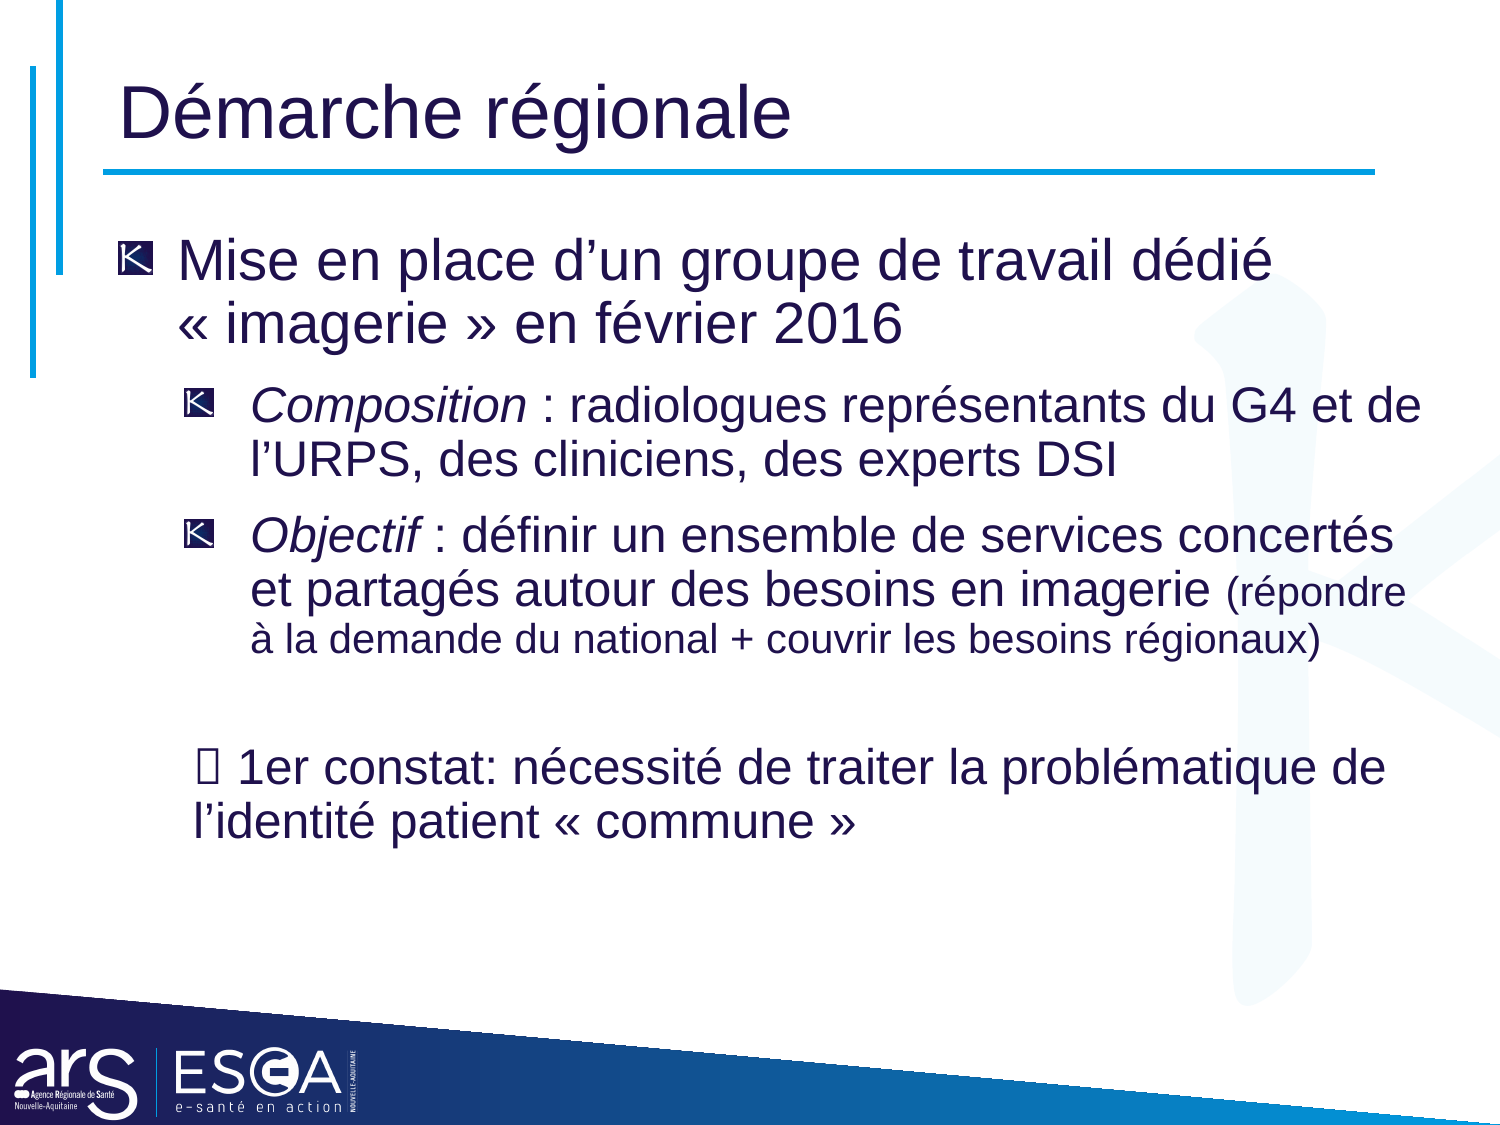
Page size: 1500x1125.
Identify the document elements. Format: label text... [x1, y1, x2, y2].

picture [184, 388, 213, 417]
title Démarche régionale [103, 59, 1397, 169]
picture [118, 241, 151, 275]
picture [184, 519, 213, 548]
picture [175, 1047, 358, 1115]
list Mise en place d’un groupe de travail dédié « imagerie » en février 2016 Composition : radiologues représentants du G4 et de l’URPS, des cliniciens, des experts DSI Objectif : définir un ensemble de services concertés et partagés autour des besoins en imagerie (répondre à la demande du national + couvrir les besoins régionaux)  1er constat: nécessité de traiter la problématique de l’identité patient « commune » [103, 222, 1454, 1026]
picture [0, 1033, 150, 1125]
